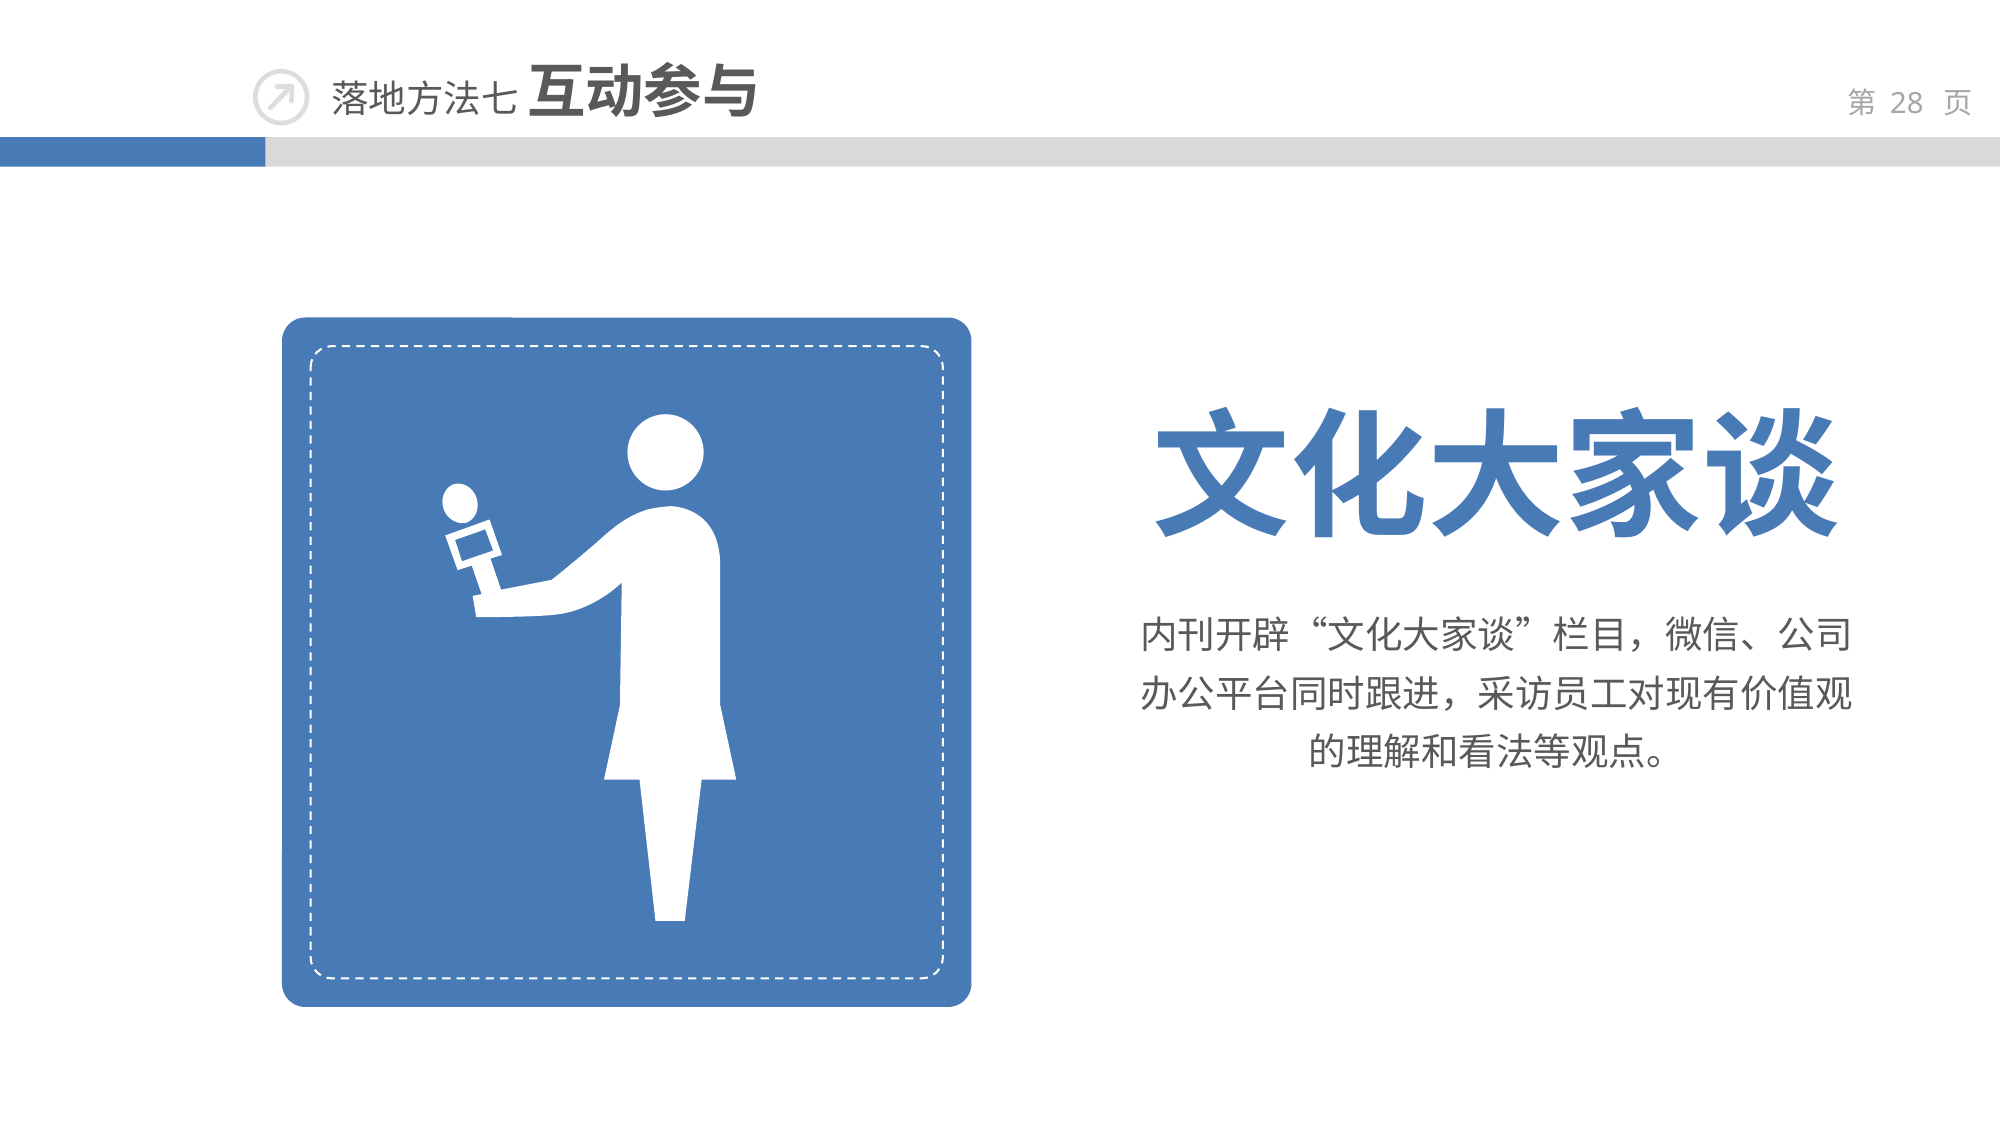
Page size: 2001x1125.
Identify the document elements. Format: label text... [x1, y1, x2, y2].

text_box 文化大家谈 [1137, 380, 1855, 561]
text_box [439, 414, 737, 921]
text_box 内刊开辟“文化大家谈”栏目，微信、公司办公平台同时跟进，采访员工对现有价值观的理解和看法等观点。 [1114, 590, 1879, 781]
